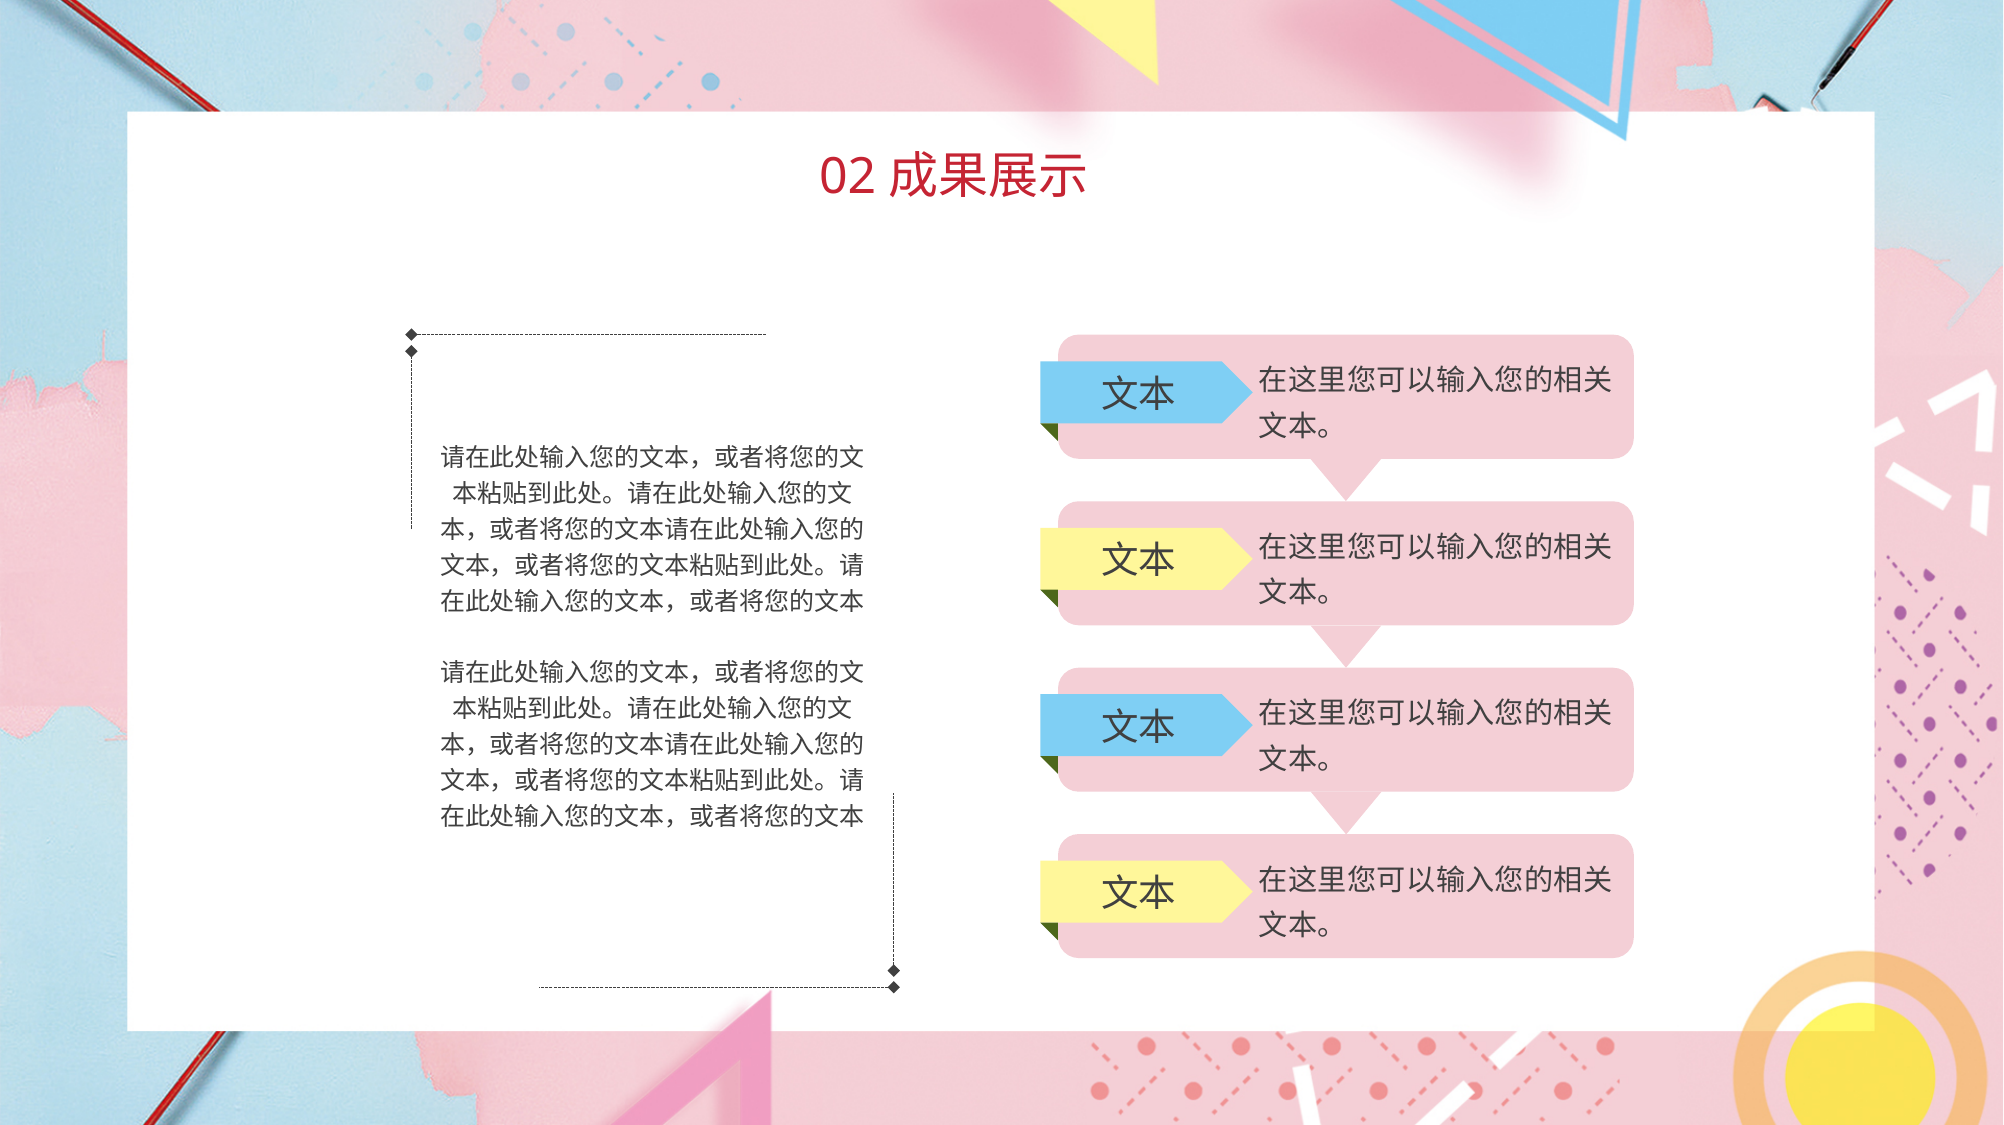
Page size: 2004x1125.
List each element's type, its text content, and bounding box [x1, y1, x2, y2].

text_box 请在此处输入您的文本，或者将您的文本粘贴到此处。请在此处输入您的文本，或者将您的文本请在此处输入您的文本，或者将您的文本粘贴到此处。请在此处输入您的文本，或者将您的文本 请在此处输入您的文本，或者将您的文本粘贴到此处。请在此处输入您的文本，或者将您的文本请在此处输入您的文本，或者将您的文本粘贴到此处。请在此处输入您的文本，或者将您的文本 [411, 416, 894, 886]
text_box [1040, 842, 1635, 959]
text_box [1040, 500, 1635, 667]
text_box 02成果展示 [804, 136, 1199, 212]
picture [0, 0, 2004, 1125]
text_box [1040, 667, 1635, 835]
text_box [1040, 334, 1635, 500]
